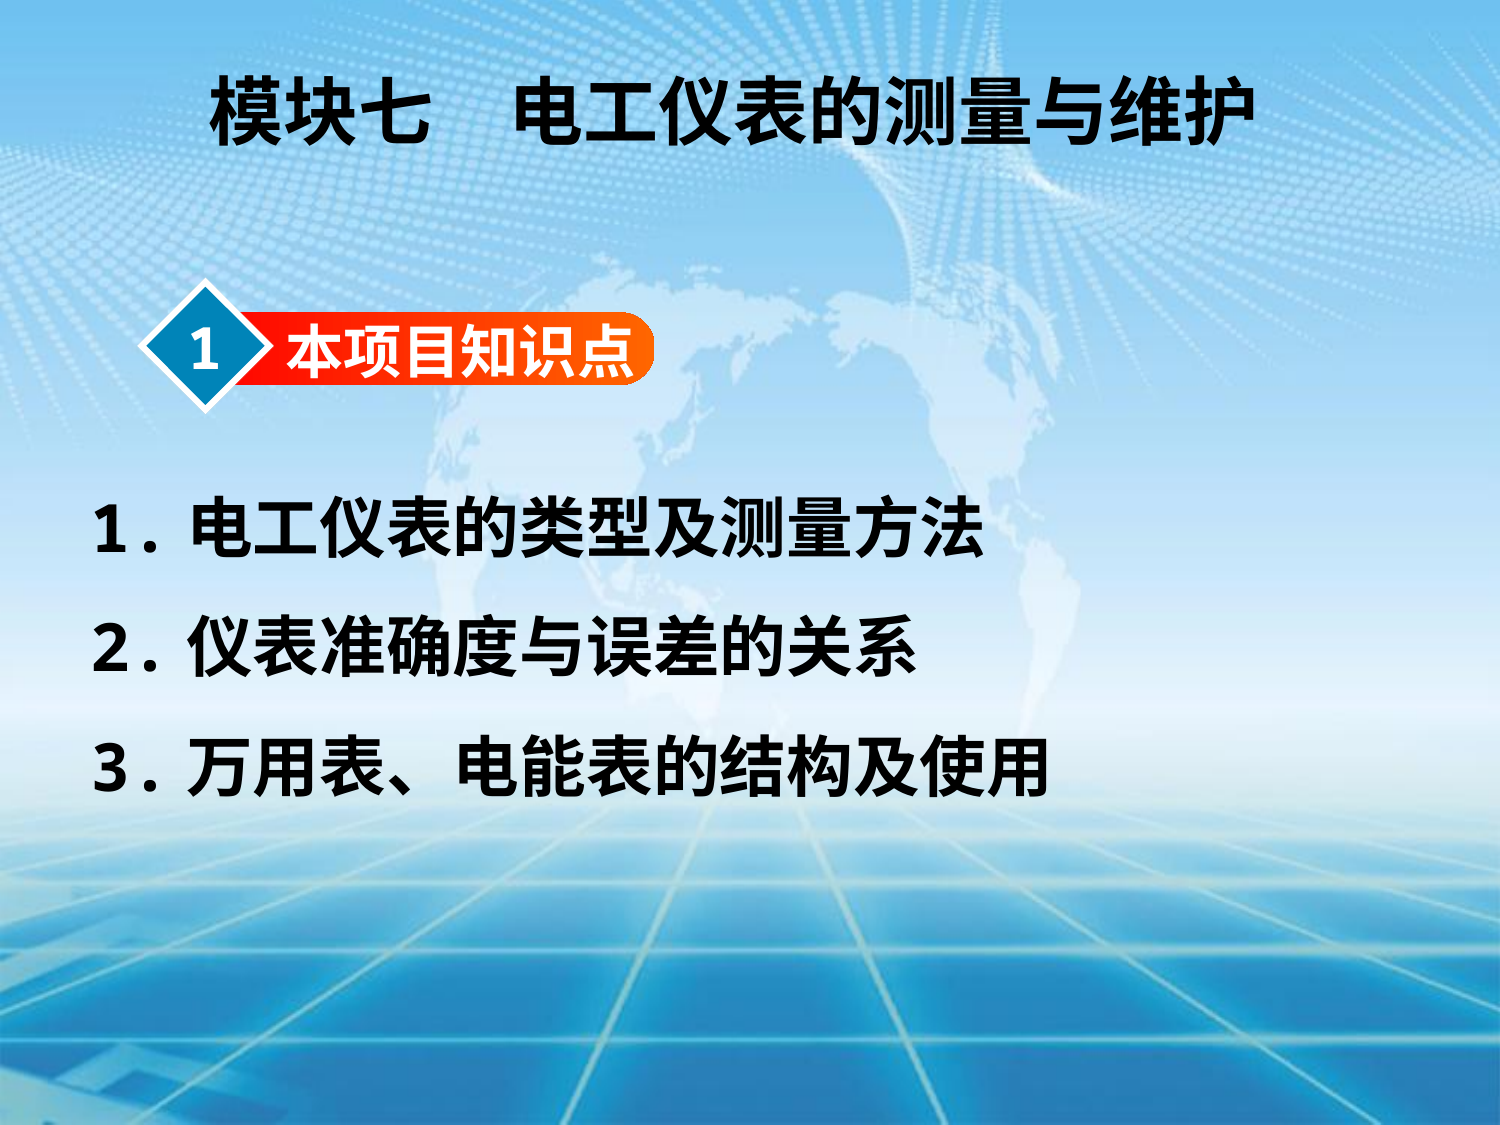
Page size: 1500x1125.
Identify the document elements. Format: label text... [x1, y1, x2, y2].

text_box [233, 312, 271, 385]
text_box 1 [141, 282, 270, 410]
picture [0, 0, 1500, 1125]
text_box 本项目知识点 [271, 307, 655, 393]
text_box 1.电工仪表的类型及测量方法 2.仪表准确度与误差的关系 3.万用表、电能表的结构及使用 [75, 437, 1397, 813]
text_box 模块七 电工仪表的测量与维护 [123, 15, 1343, 204]
